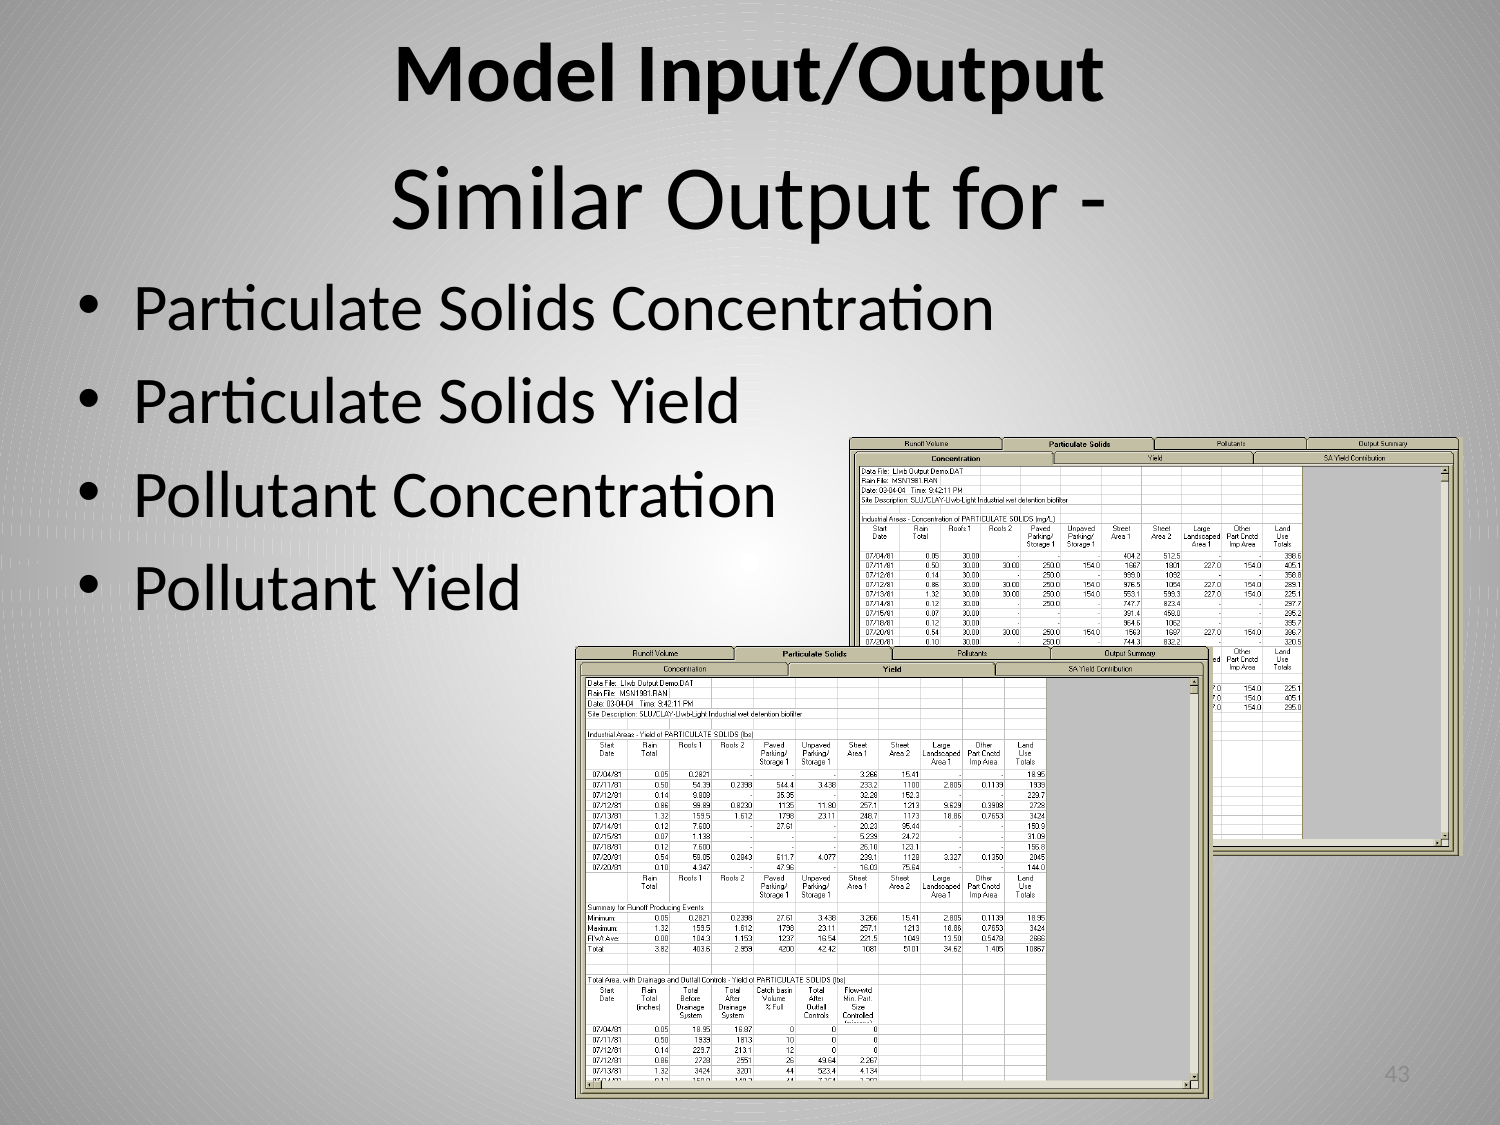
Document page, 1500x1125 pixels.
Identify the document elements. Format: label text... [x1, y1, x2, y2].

text_box Model Input/Output [112, 0, 1388, 125]
picture [574, 437, 1463, 1099]
title Similar Output for - [75, 137, 1425, 249]
slide_number 43 [1215, 1042, 1425, 1103]
list Particulate Solids Concentration Particulate Solids Yield Pollutant Concentration Pollutant Yield [62, 256, 1338, 869]
